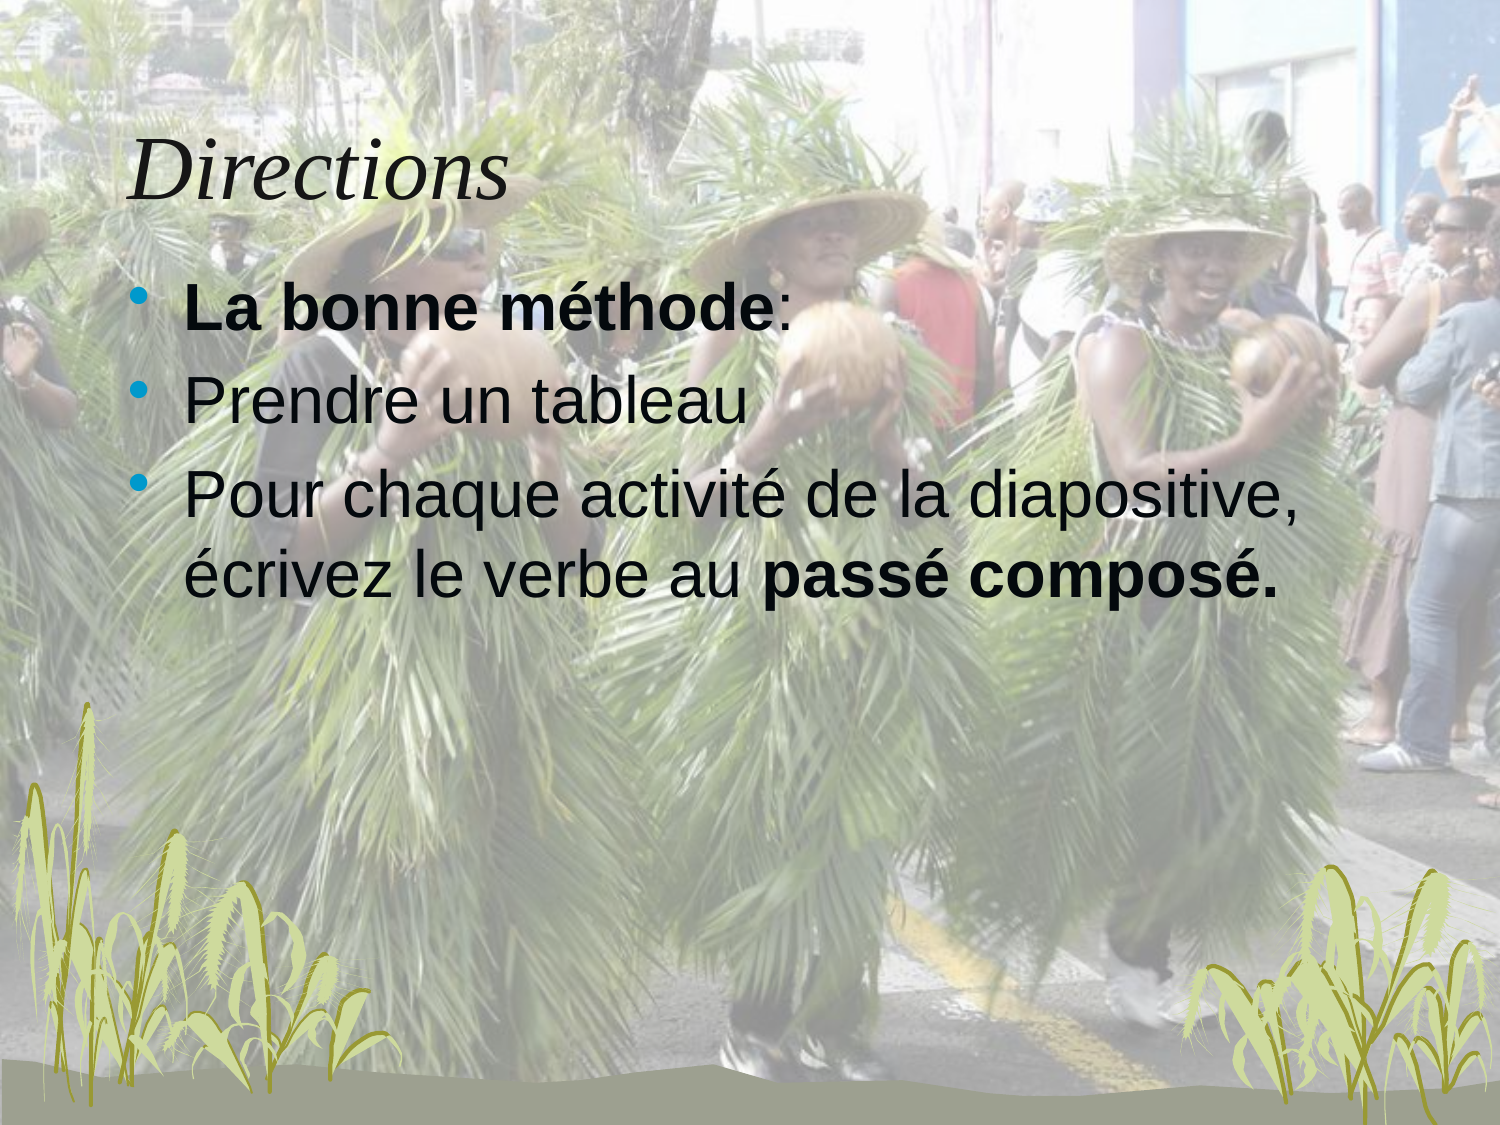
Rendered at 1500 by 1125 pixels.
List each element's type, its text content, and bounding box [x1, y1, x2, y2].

list La bonne méthode: Prendre un tableau Pour chaque activité de la diapositive, écrivez le verbe au passé composé. [112, 255, 1388, 969]
title Directions [112, 68, 1388, 255]
